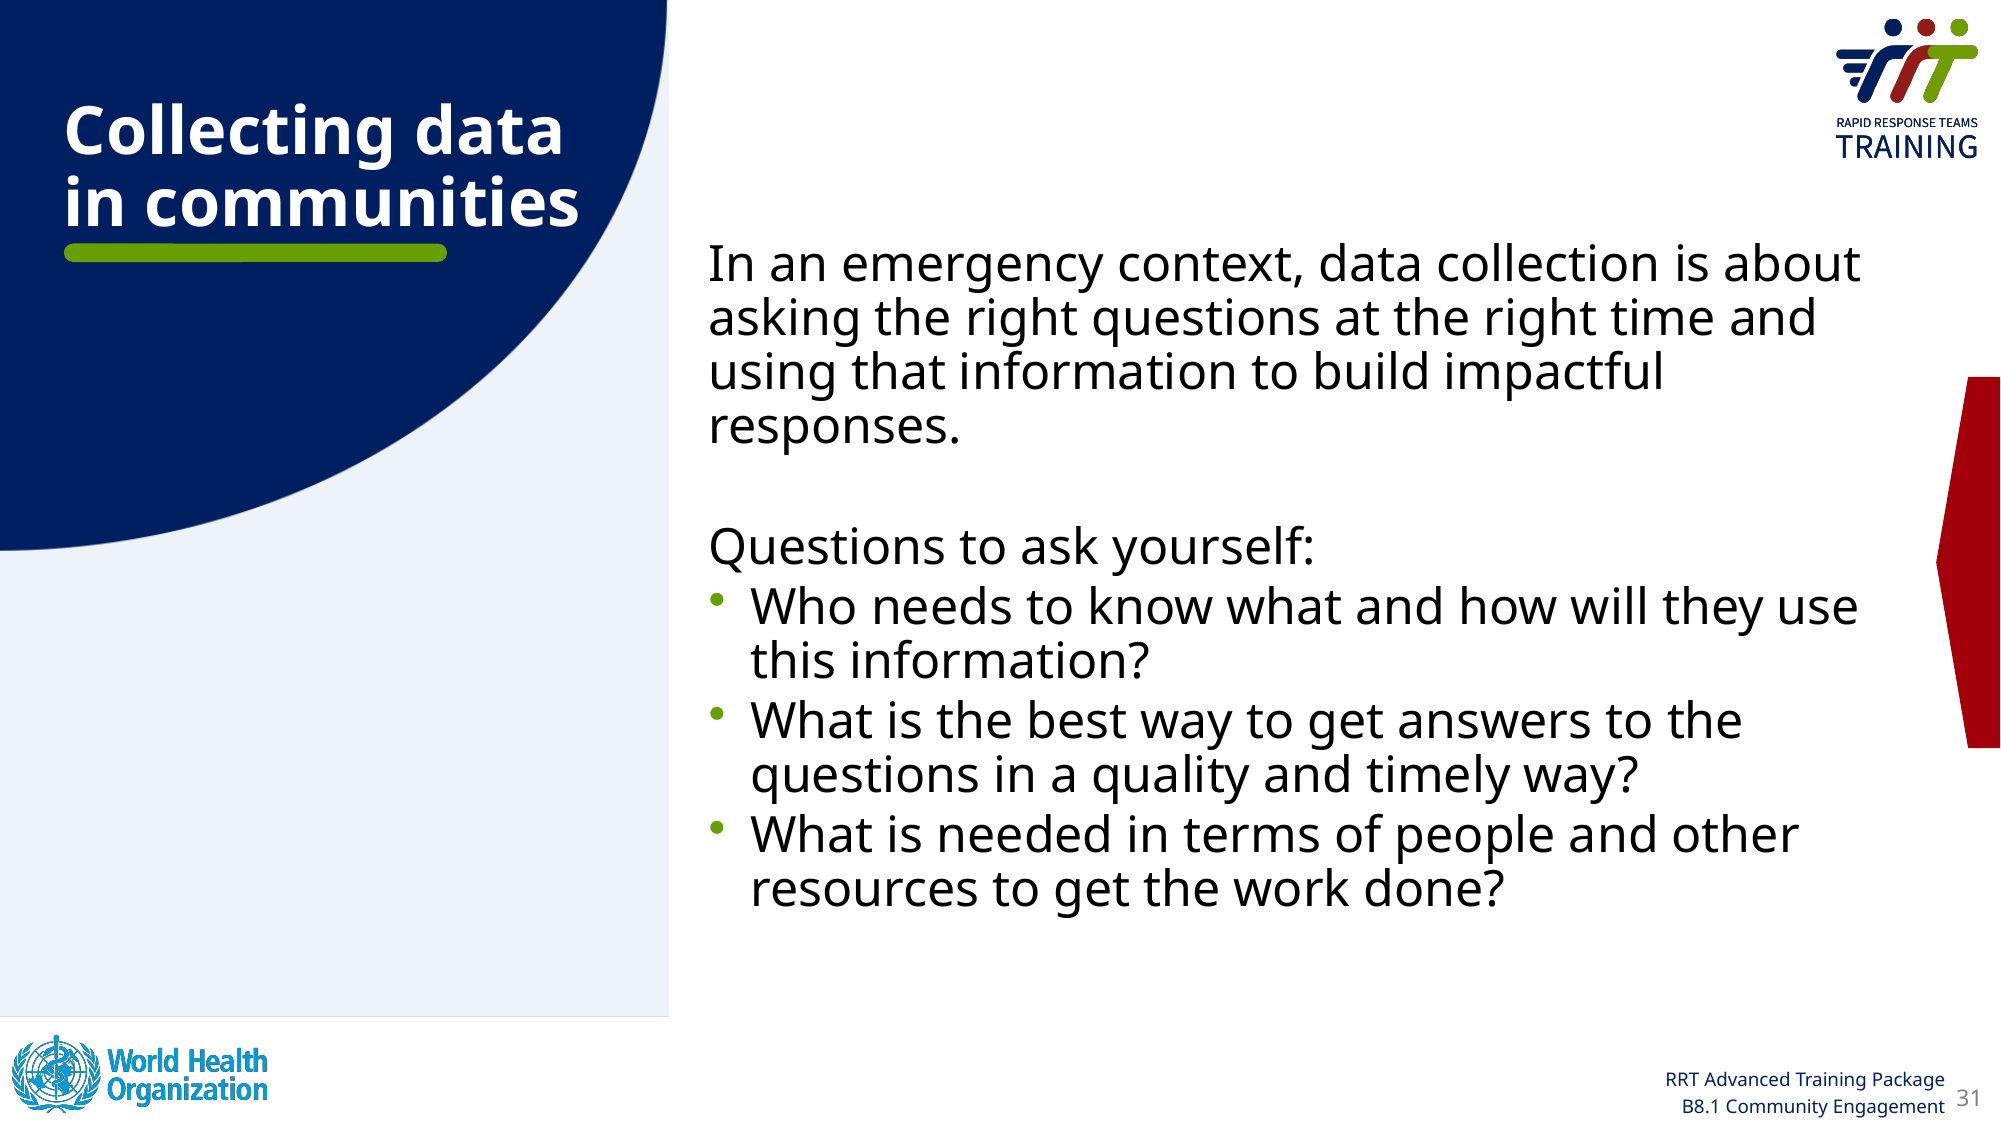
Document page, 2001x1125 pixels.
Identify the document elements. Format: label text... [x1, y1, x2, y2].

text_box [63, 243, 448, 263]
picture [50, 1108, 62, 1113]
picture [0, 0, 669, 1018]
picture [36, 1088, 78, 1105]
picture [30, 1083, 37, 1091]
picture [46, 1056, 54, 1062]
picture [22, 1062, 26, 1077]
text_box Collecting data in communities [63, 103, 600, 242]
list In an emergency context, data collection is about asking the right questions at the right time and using that information to build impactful responses. Questions to ask yourself: Who needs to know what and how will they use this information? What is the best way to get answers to the questions in a quality and timely way? What is needed in terms of people and other resources to get the work done? [700, 230, 1937, 895]
picture [12, 1035, 54, 1068]
picture [59, 1035, 267, 1113]
picture [34, 1054, 43, 1078]
picture [71, 1053, 90, 1091]
picture [1835, 19, 1978, 167]
picture [24, 1054, 36, 1087]
picture [12, 1083, 48, 1113]
picture [40, 1062, 47, 1070]
